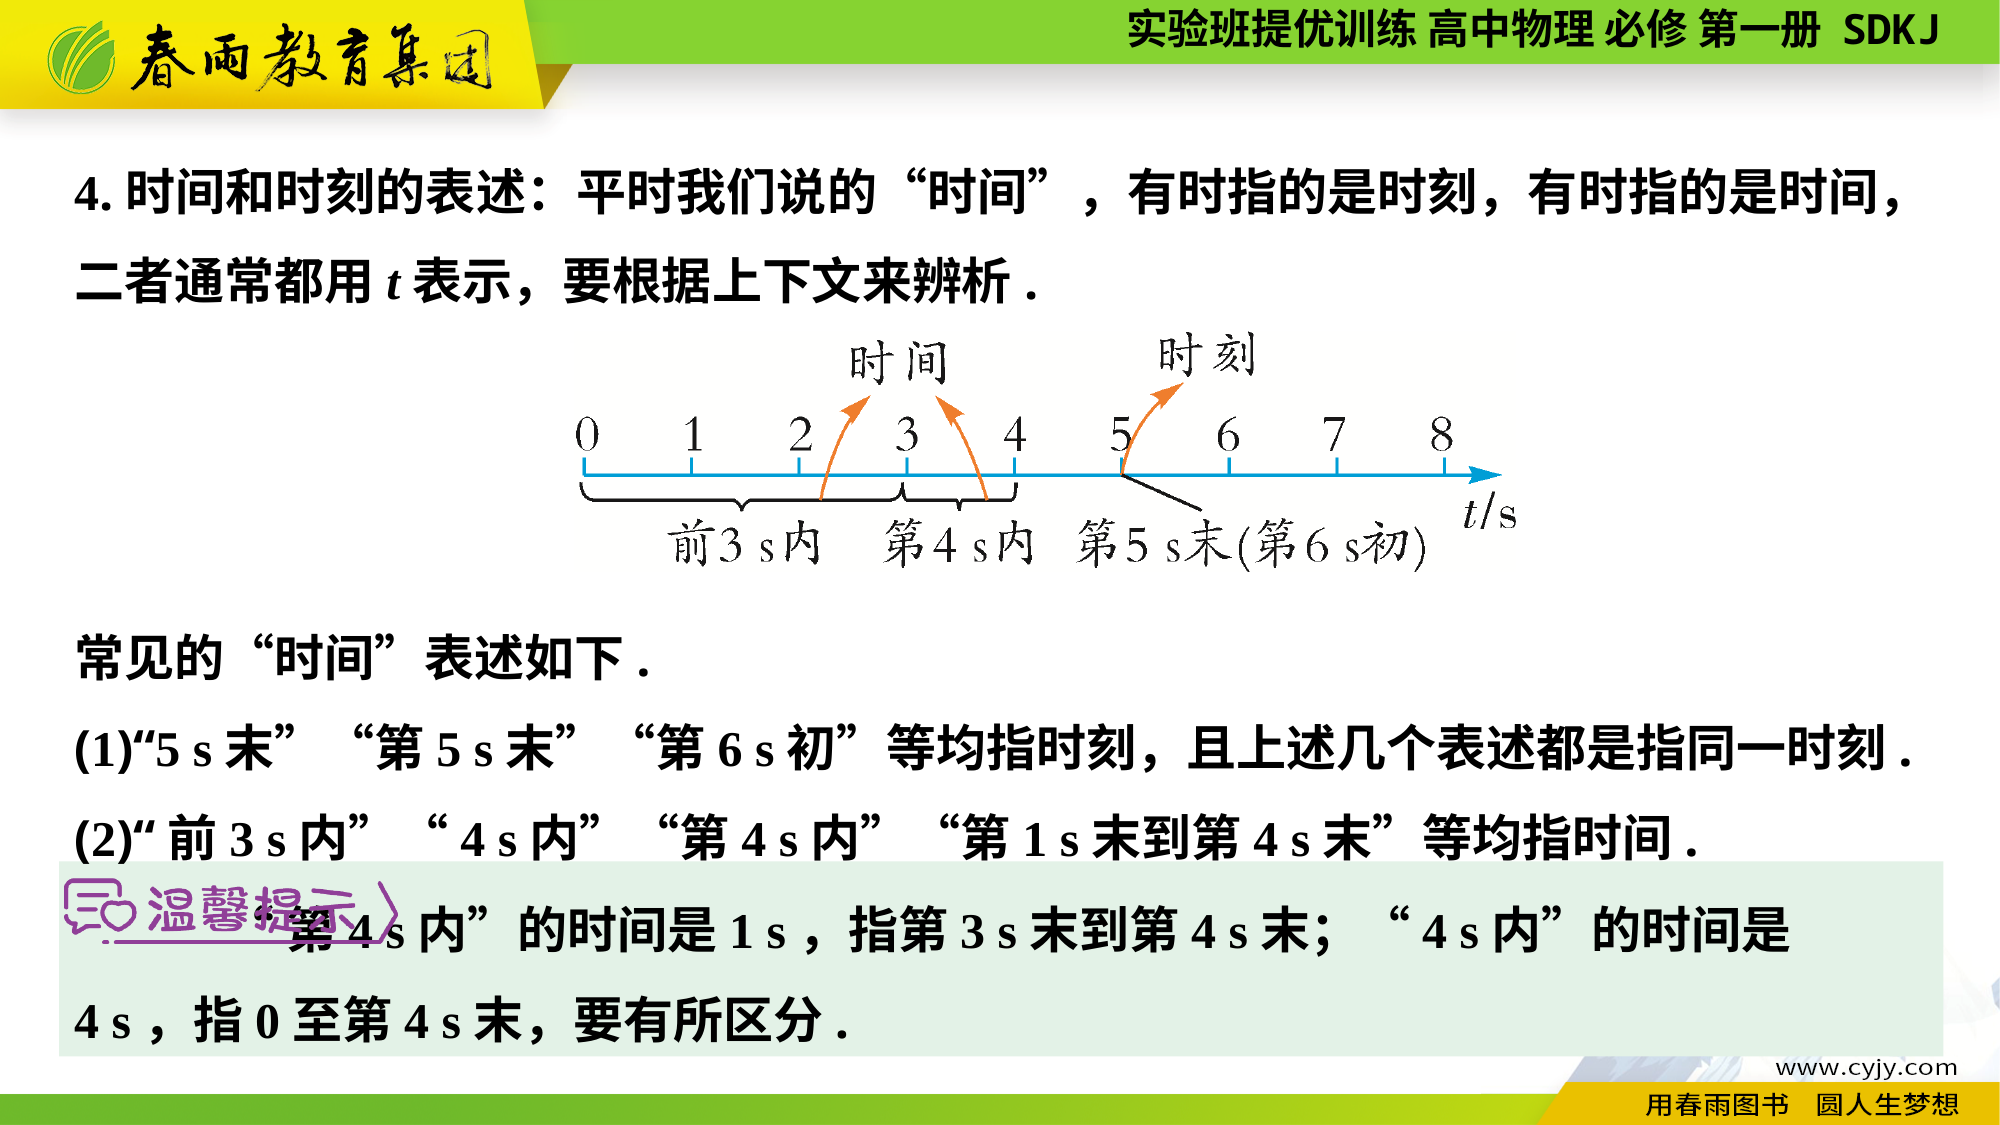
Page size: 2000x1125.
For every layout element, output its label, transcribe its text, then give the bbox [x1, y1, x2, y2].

text_box “第4 s内”的时间是1 s，指第3 s末到第4 s末；“4 s内”的时间是 4 s，指0至第4 s末，要有所区分. [59, 882, 1944, 1057]
picture [0, 0, 2000, 1125]
list 4.时间和时刻的表述：平时我们说的“时间”，有时指的是时刻，有时指的是时间，二者通常都用t表示，要根据上下文来辨析. 常见的“时间”表述如下. (1)“5 s末”“第5 s末”“第6 s初”等均指时刻，且上述几个表述都是指同一时刻. (2)“前3 s内”“4 s内”“第4 s内”“第1 s末到第4 s末”等均指时间. [59, 122, 1944, 882]
